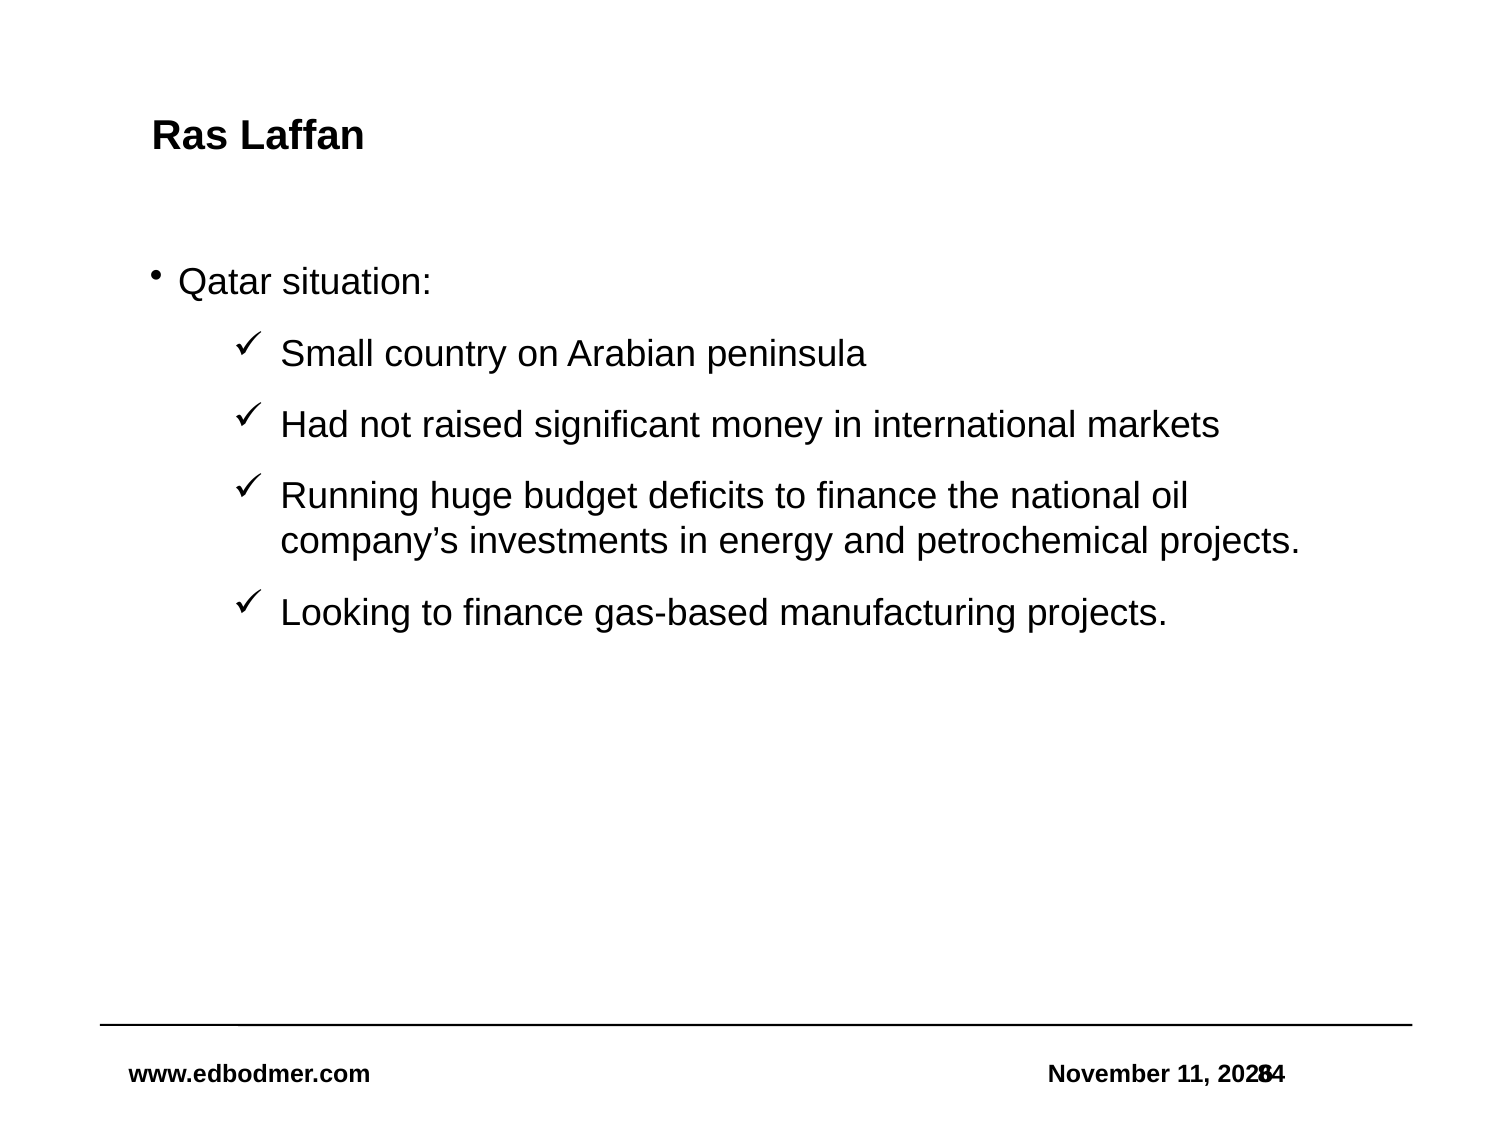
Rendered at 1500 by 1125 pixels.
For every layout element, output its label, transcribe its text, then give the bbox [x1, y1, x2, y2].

list Qatar situation: Small country on Arabian peninsula Had not raised significant money in international markets Running huge budget deficits to finance the national oil company’s investments in energy and petrochemical projects. Looking to finance gas-based manufacturing projects. [124, 249, 1376, 1001]
title Ras Laffan [124, 99, 1288, 226]
